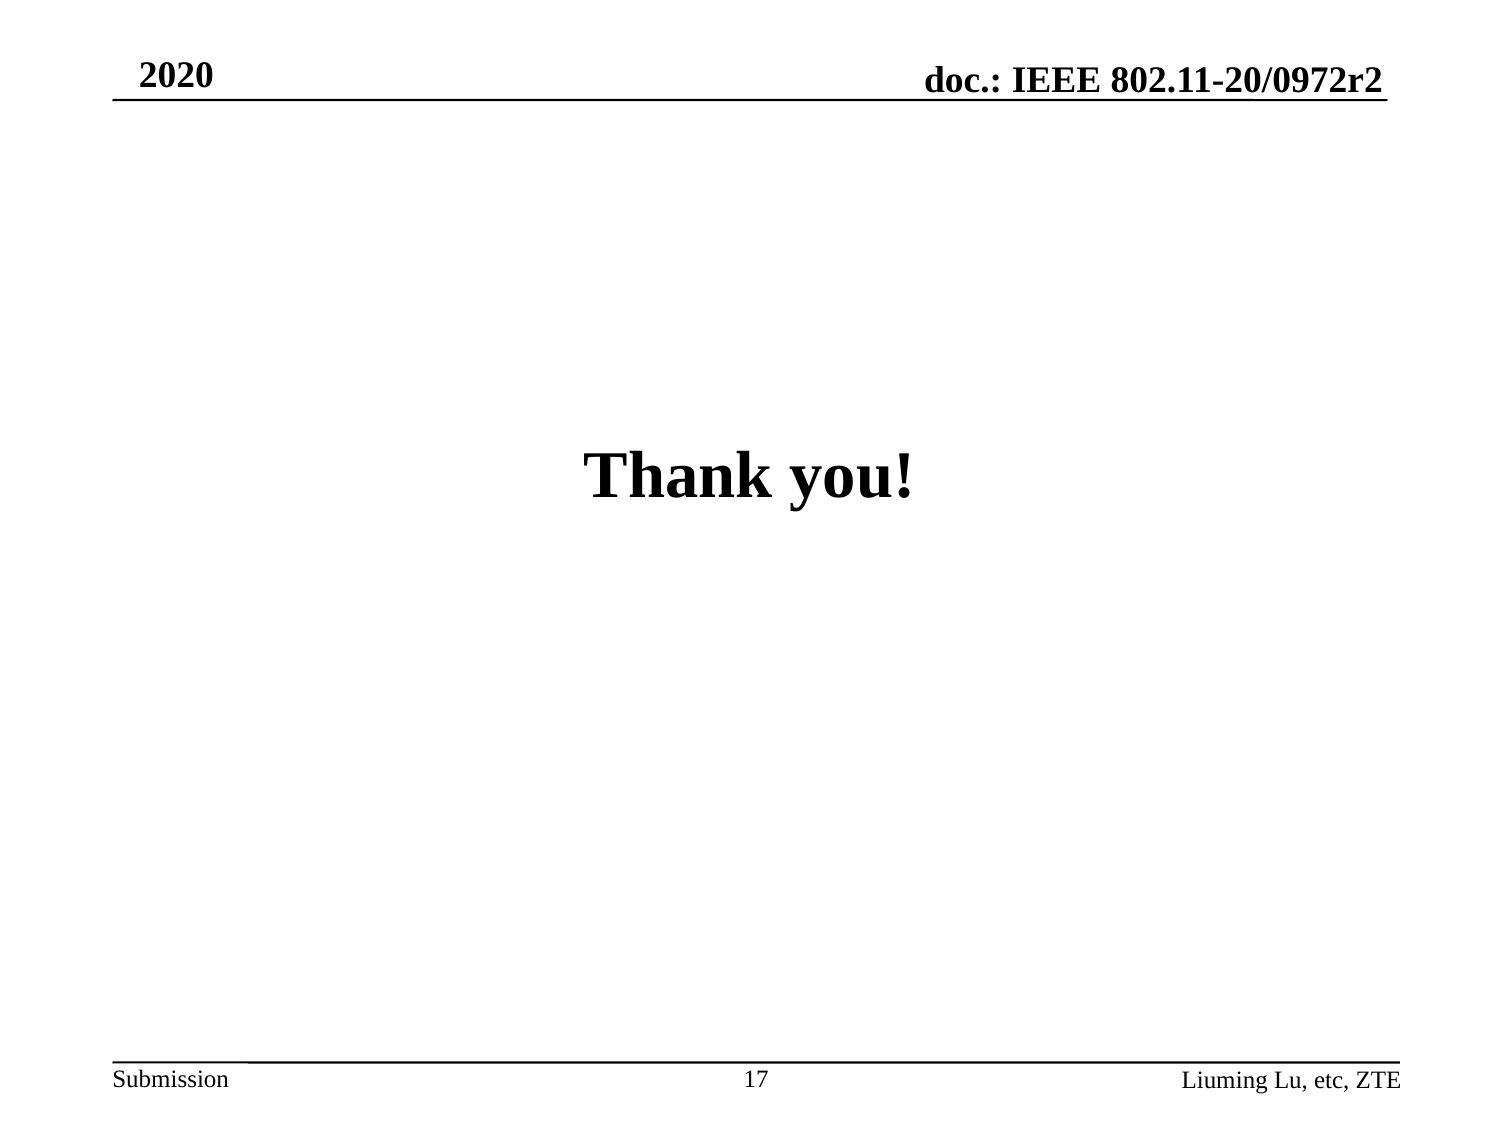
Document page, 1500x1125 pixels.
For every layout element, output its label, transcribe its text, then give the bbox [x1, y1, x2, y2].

text_box Thank you! [112, 350, 1388, 592]
footer Liuming Lu, etc, ZTE [1178, 1063, 1402, 1095]
slide_number 17 [741, 1061, 772, 1093]
